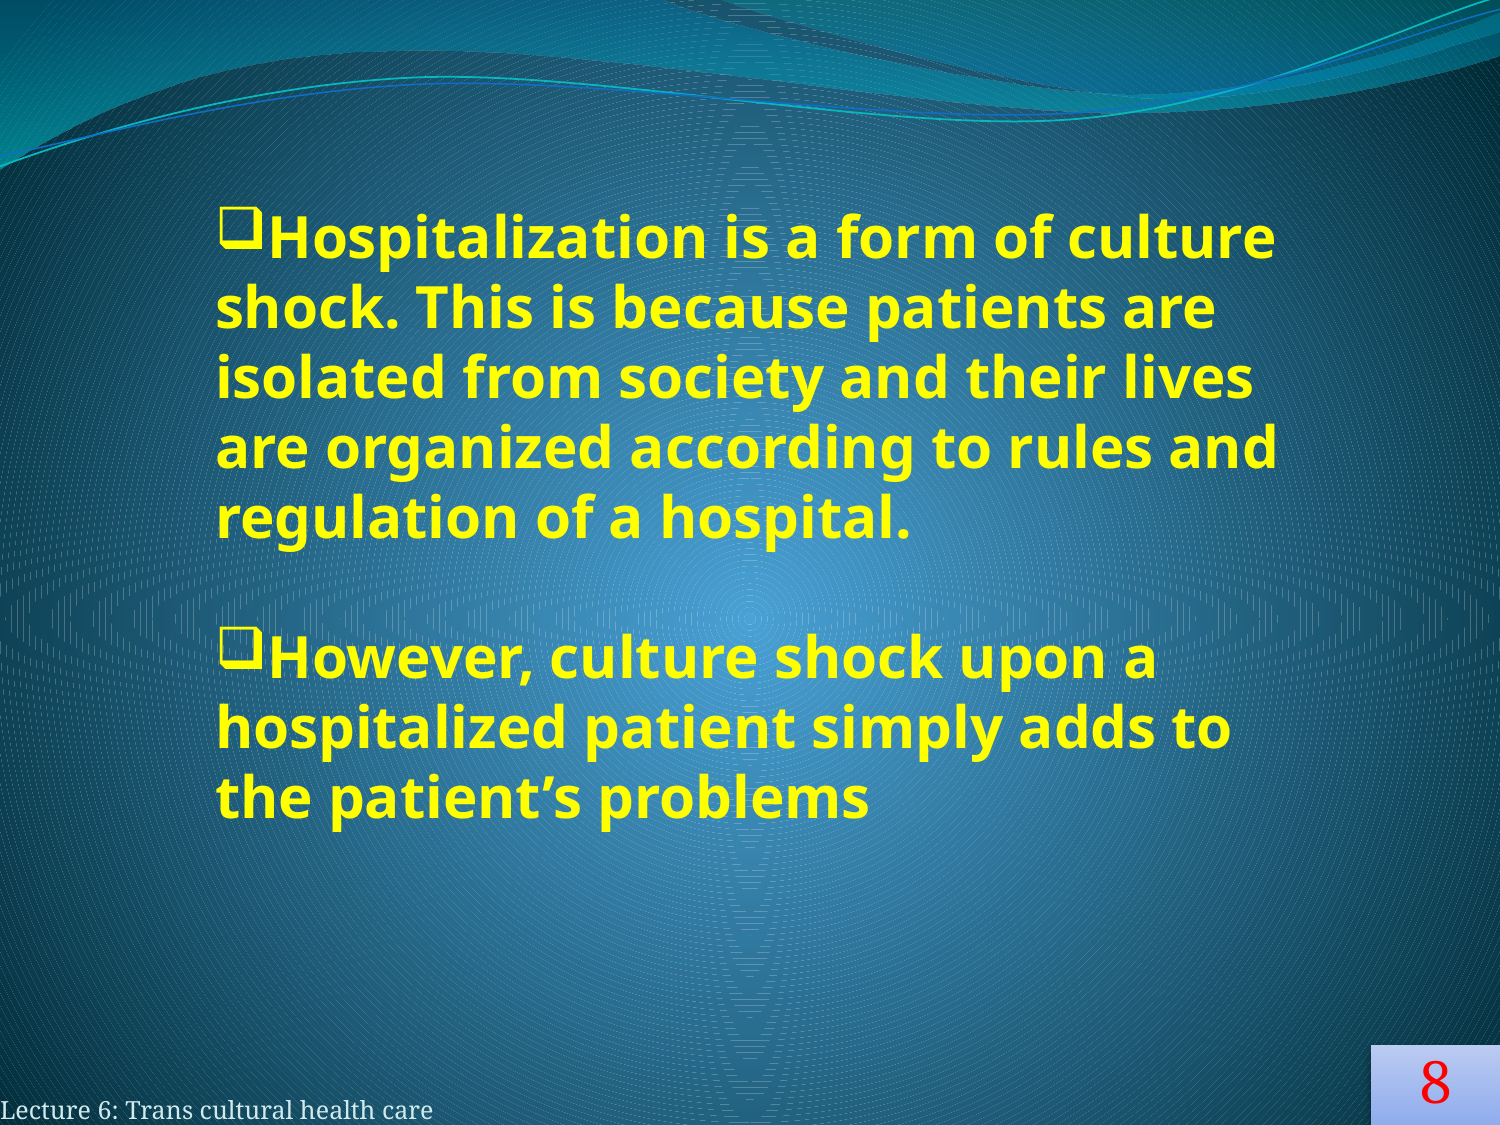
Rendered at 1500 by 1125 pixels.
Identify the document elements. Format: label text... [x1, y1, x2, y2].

footer Lecture 6: Trans cultural health care [0, 1065, 475, 1125]
title [1325, 450, 1425, 775]
text_box Hospitalization is a form of culture shock. This is because patients are isolated from society and their lives are organized according to rules and regulation of a hospital. However, culture shock upon a hospitalized patient simply adds to the patient’s problems [199, 192, 1325, 838]
title [87, 450, 199, 775]
slide_number 8 [1371, 1045, 1500, 1125]
